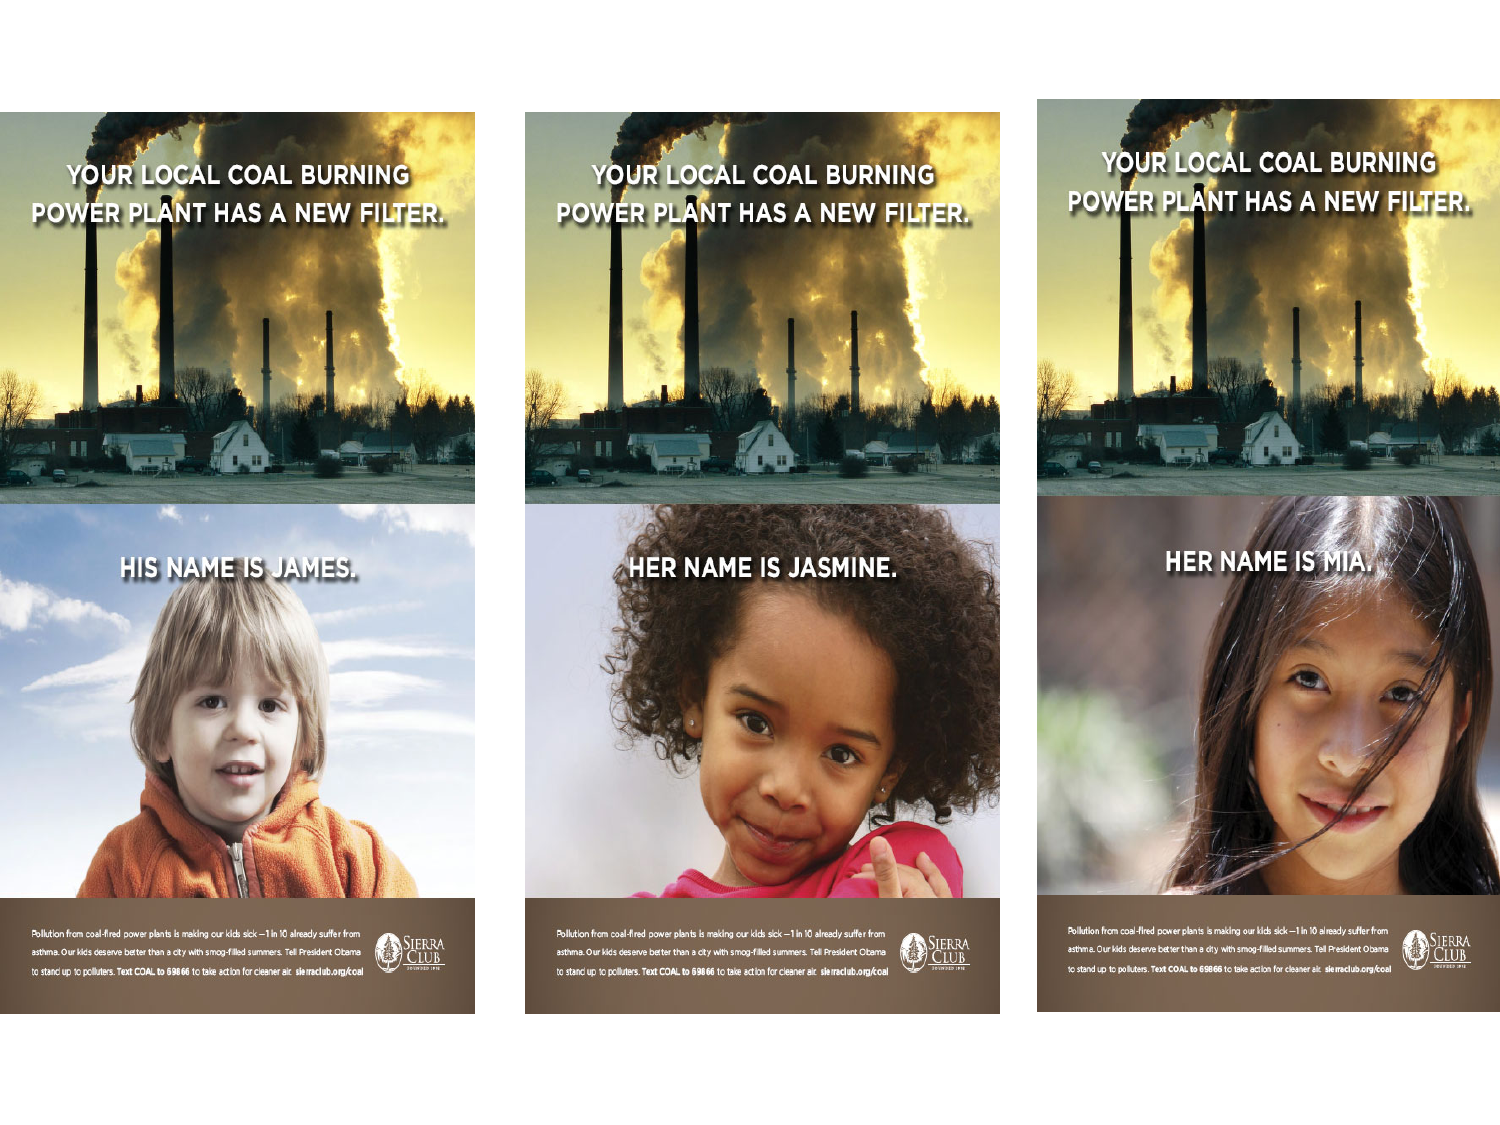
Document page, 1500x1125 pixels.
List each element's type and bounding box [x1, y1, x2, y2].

picture [1037, 99, 1500, 1012]
picture [524, 112, 1001, 1015]
picture [0, 112, 476, 1015]
